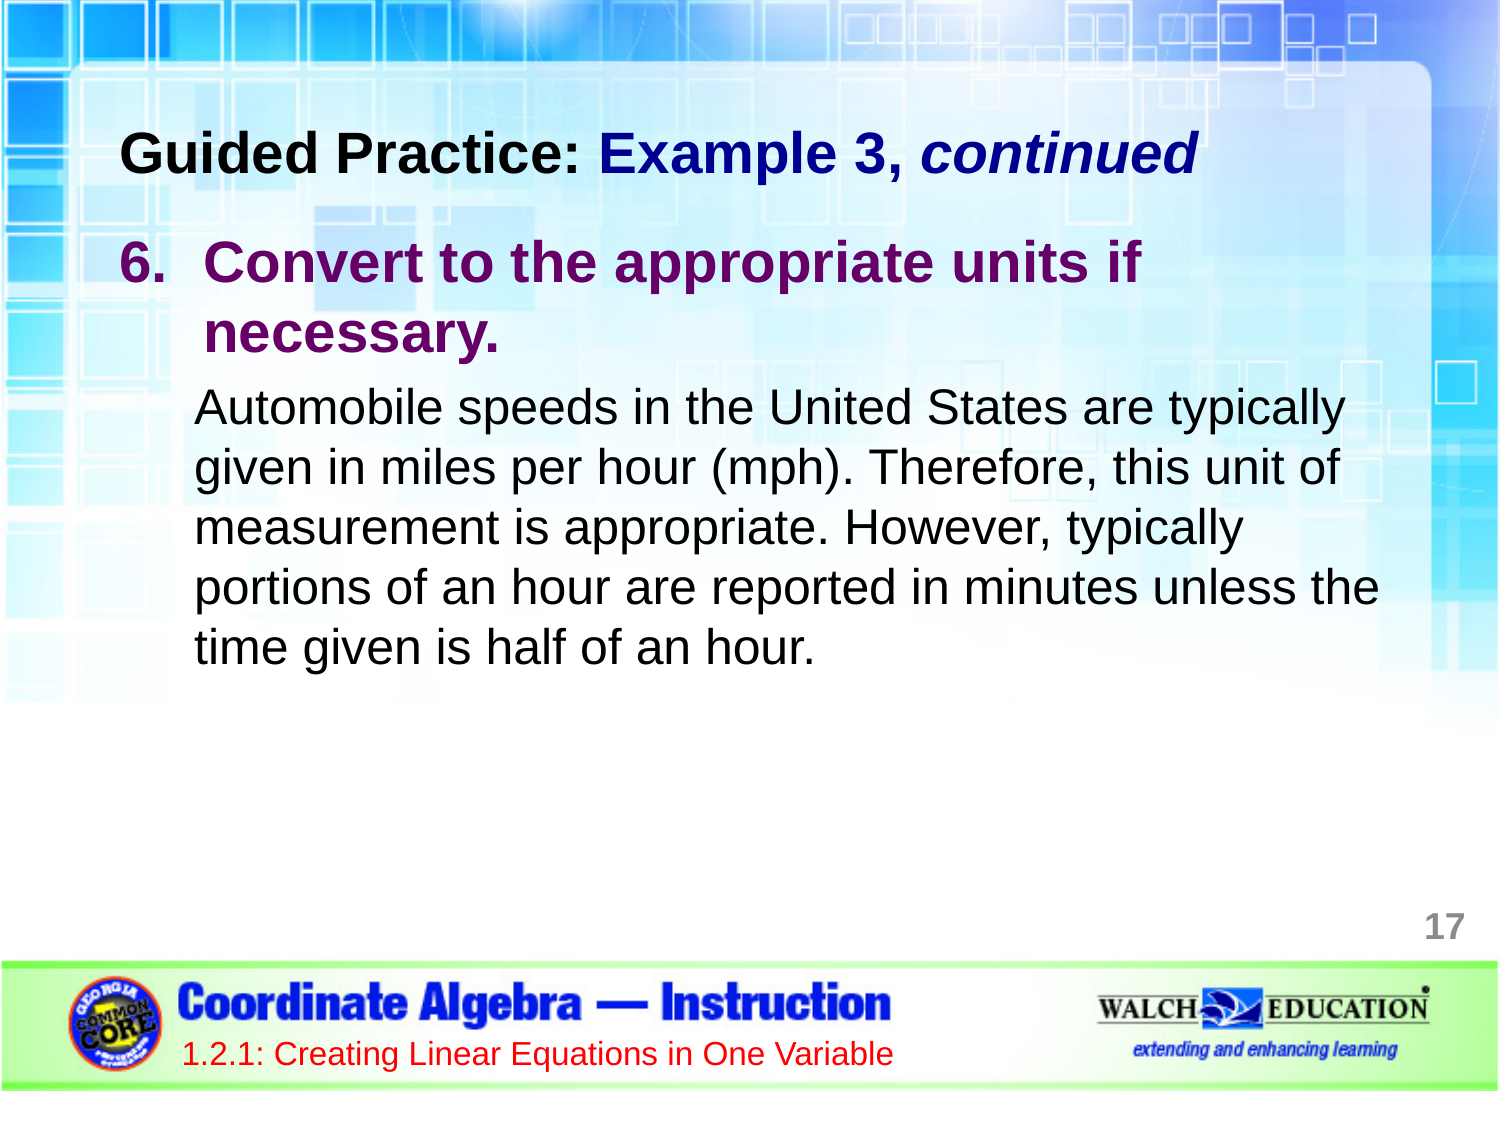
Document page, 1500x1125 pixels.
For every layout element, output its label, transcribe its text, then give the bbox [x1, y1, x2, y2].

list 1.2.1: Creating Linear Equations in One Variable [166, 1024, 1074, 1069]
picture [1, 0, 1500, 1091]
slide_number 17 [1361, 901, 1481, 949]
text_box Guided Practice: Example 3, continued Convert to the appropriate units if necessary. Automobile speeds in the United States are typically given in miles per hour (mph). Therefore, this unit of measurement is appropriate. However, typically portions of an hour are reported in minutes unless the time given is half of an hour. [104, 108, 1400, 929]
